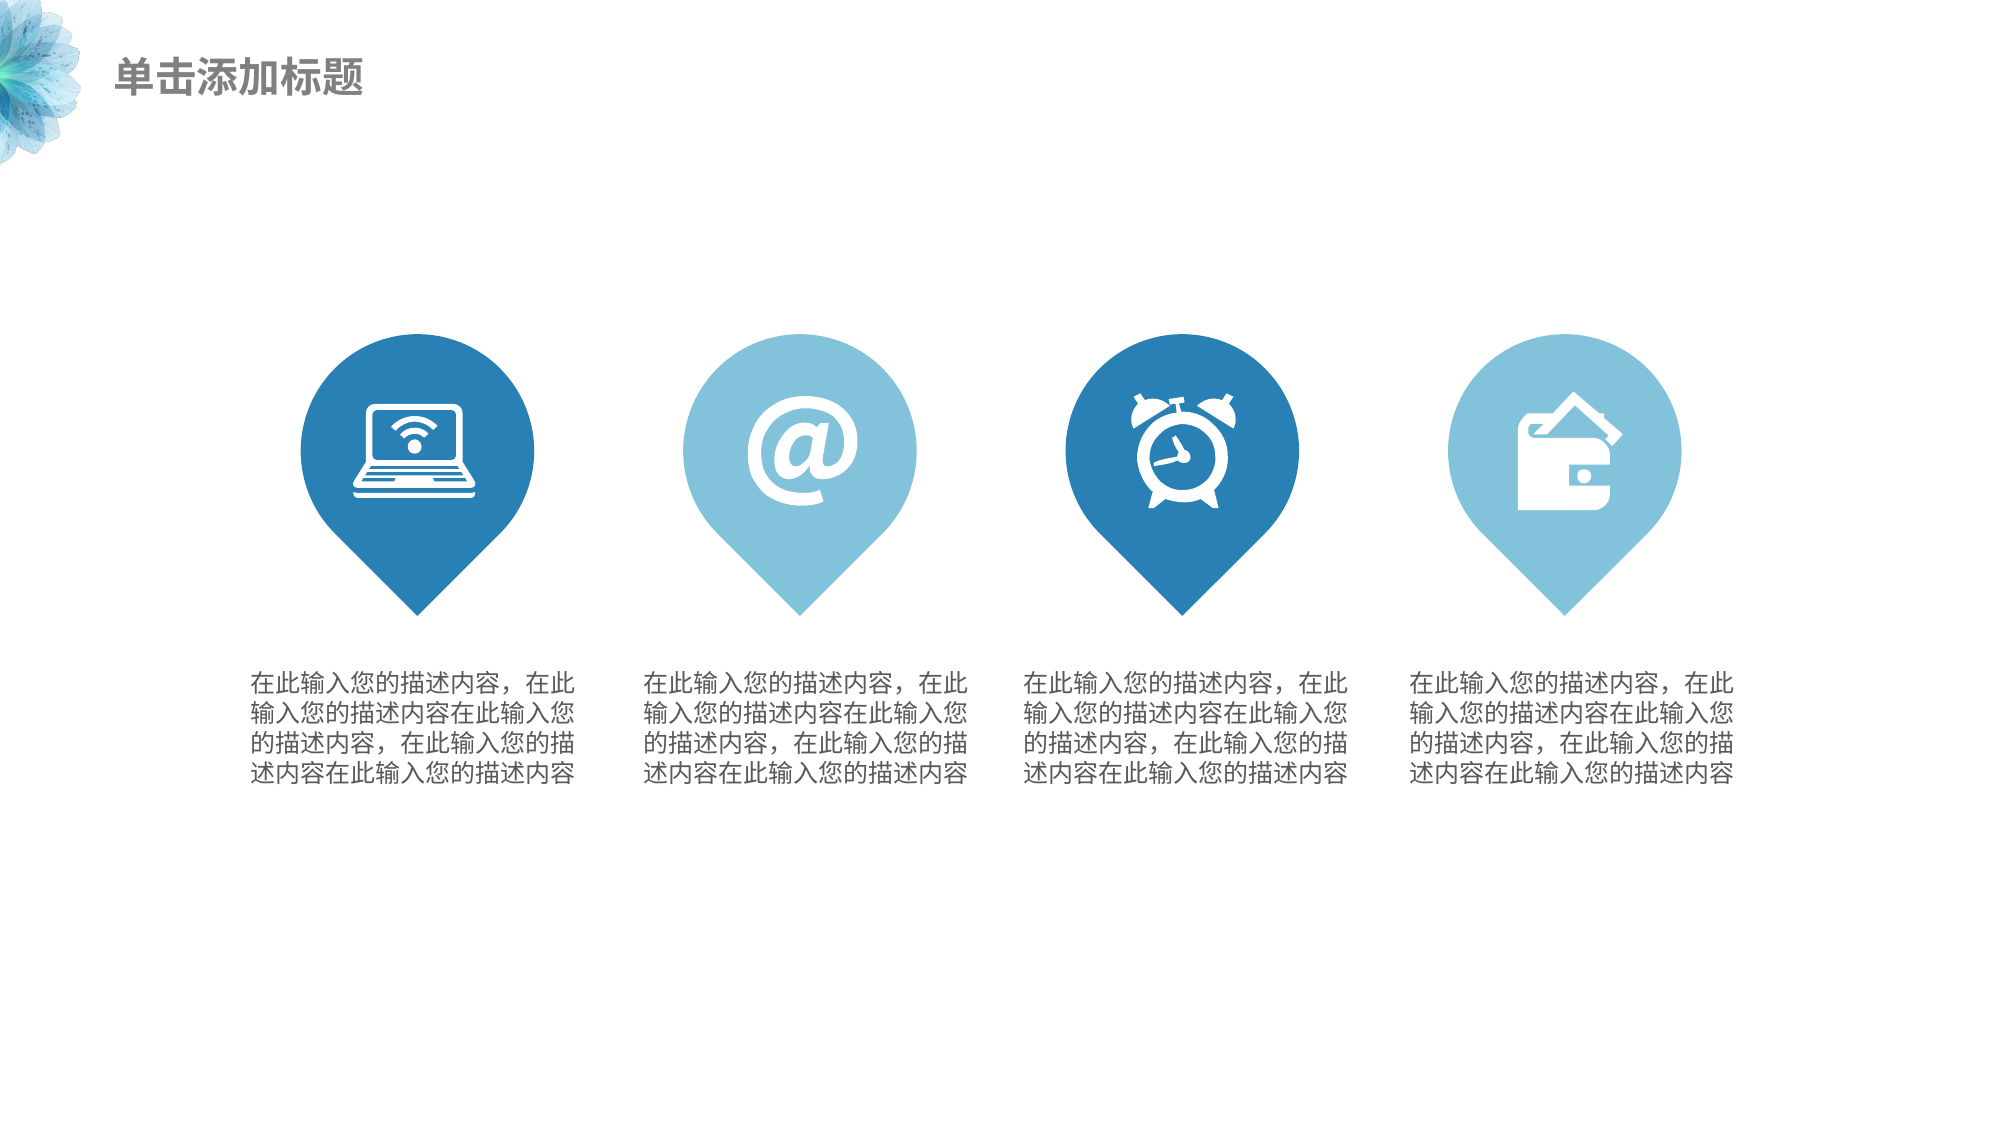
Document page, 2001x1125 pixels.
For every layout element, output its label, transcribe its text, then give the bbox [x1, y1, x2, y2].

text_box [747, 396, 858, 506]
text_box [353, 492, 476, 498]
text_box [1517, 391, 1623, 511]
text_box 在此输入您的描述内容，在此输入您的描述内容在此输入您的描述内容，在此输入您的描述内容在此输入您的描述内容 [620, 660, 993, 825]
text_box 在此输入您的描述内容，在此输入您的描述内容在此输入您的描述内容，在此输入您的描述内容在此输入您的描述内容 [1386, 660, 1759, 825]
picture [0, 0, 81, 164]
text_box [682, 333, 918, 618]
text_box [1197, 393, 1236, 429]
text_box [1447, 333, 1683, 618]
text_box [353, 403, 476, 488]
text_box [1131, 393, 1228, 509]
text_box 在此输入您的描述内容，在此输入您的描述内容在此输入您的描述内容，在此输入您的描述内容在此输入您的描述内容 [227, 660, 600, 825]
text_box 在此输入您的描述内容，在此输入您的描述内容在此输入您的描述内容，在此输入您的描述内容在此输入您的描述内容 [1000, 660, 1373, 825]
text_box [299, 333, 536, 618]
text_box [1064, 333, 1301, 618]
text_box 单击添加标题 [98, 43, 594, 108]
